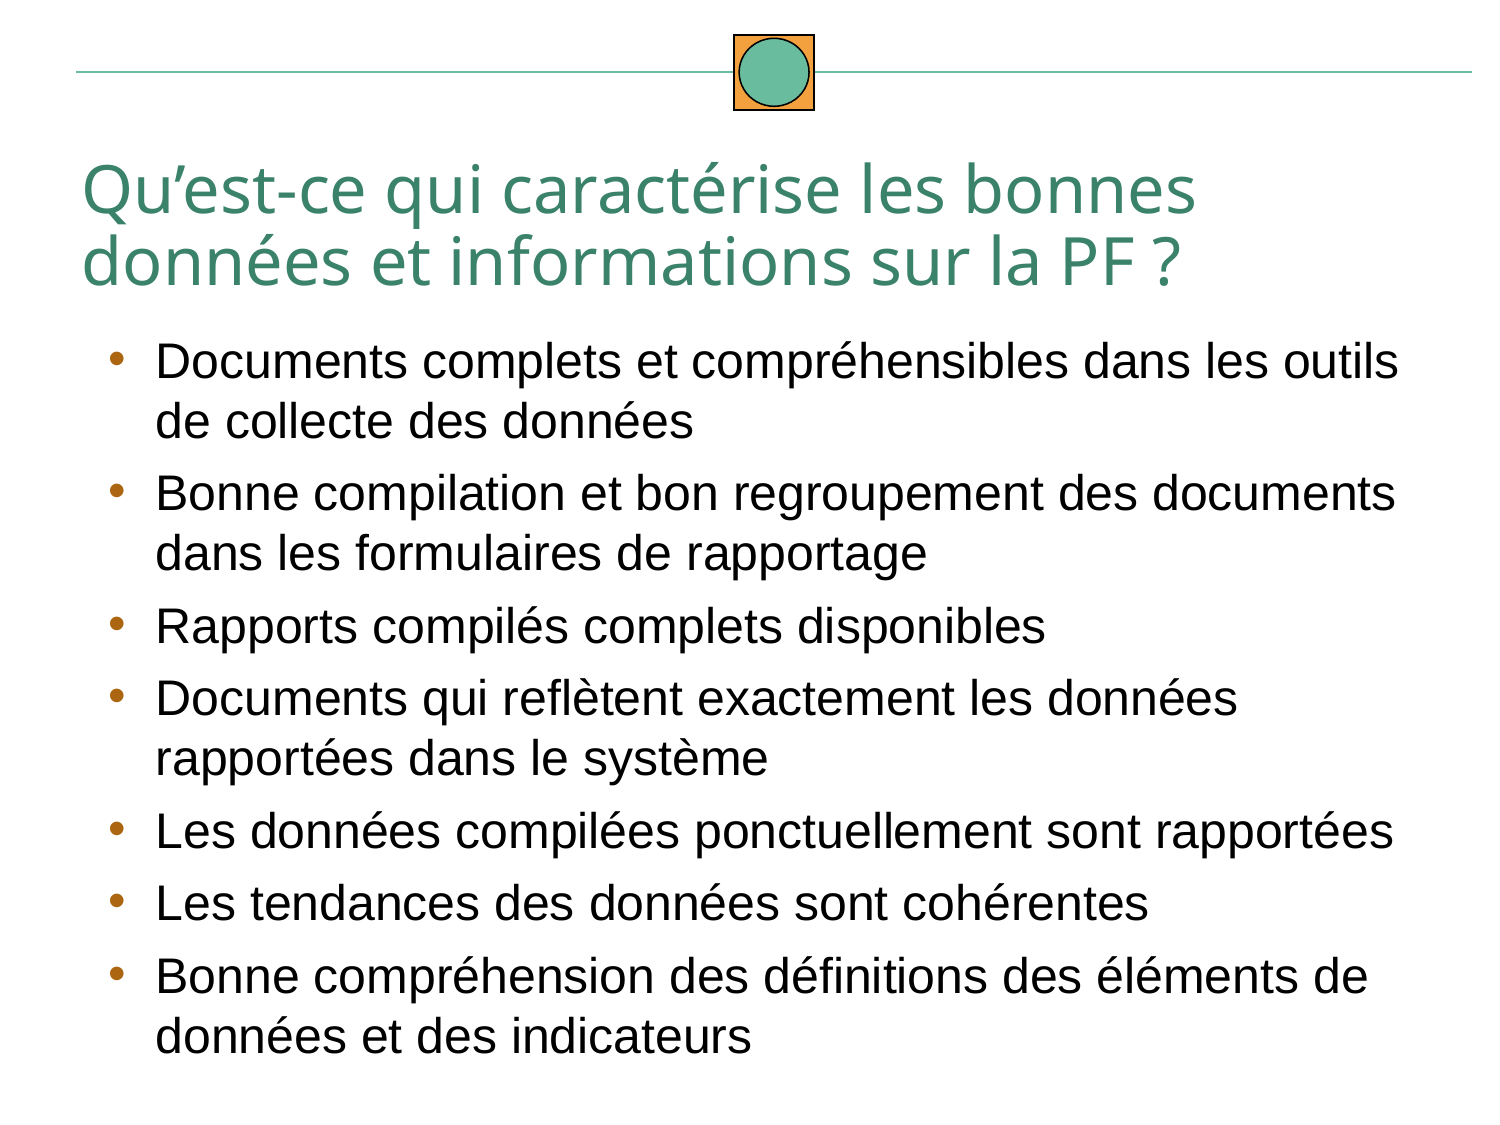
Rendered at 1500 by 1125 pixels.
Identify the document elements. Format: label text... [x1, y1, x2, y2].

title Qu’est-ce qui caractérise les bonnes données et informations sur la PF ? [66, 148, 1454, 286]
list Documents complets et compréhensibles dans les outils de collecte des données Bonne compilation et bon regroupement des documents dans les formulaires de rapportage Rapports compilés complets disponibles Documents qui reflètent exactement les données rapportées dans le système Les données compilées ponctuellement sont rapportées Les tendances des données sont cohérentes Bonne compréhension des définitions des éléments de données et des indicateurs [93, 320, 1454, 1102]
